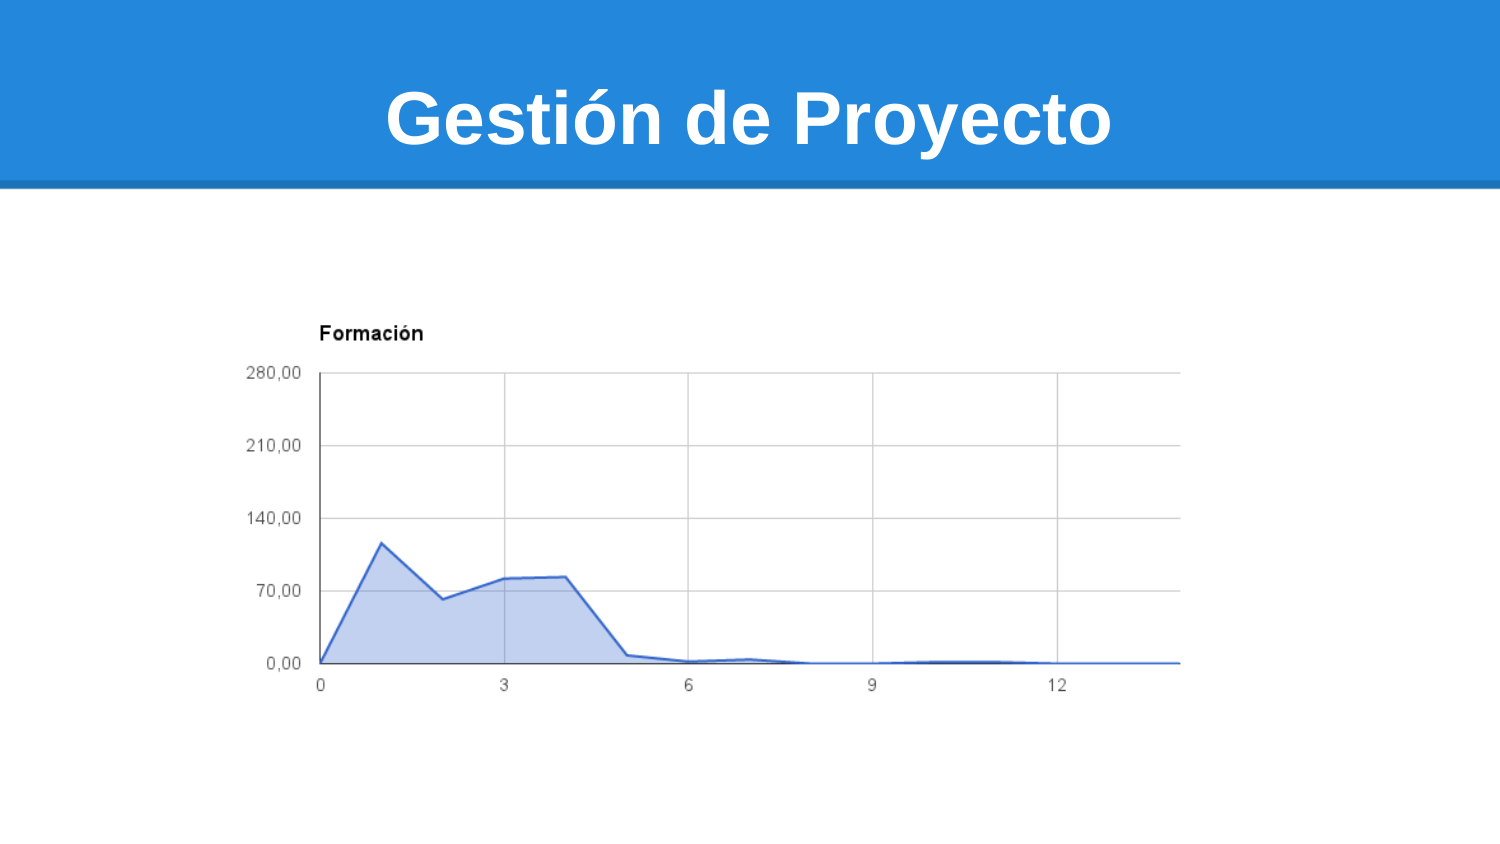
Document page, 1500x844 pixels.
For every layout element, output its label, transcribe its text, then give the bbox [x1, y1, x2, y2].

title Gestión de Proyecto [75, 33, 1425, 175]
picture [145, 282, 1355, 756]
